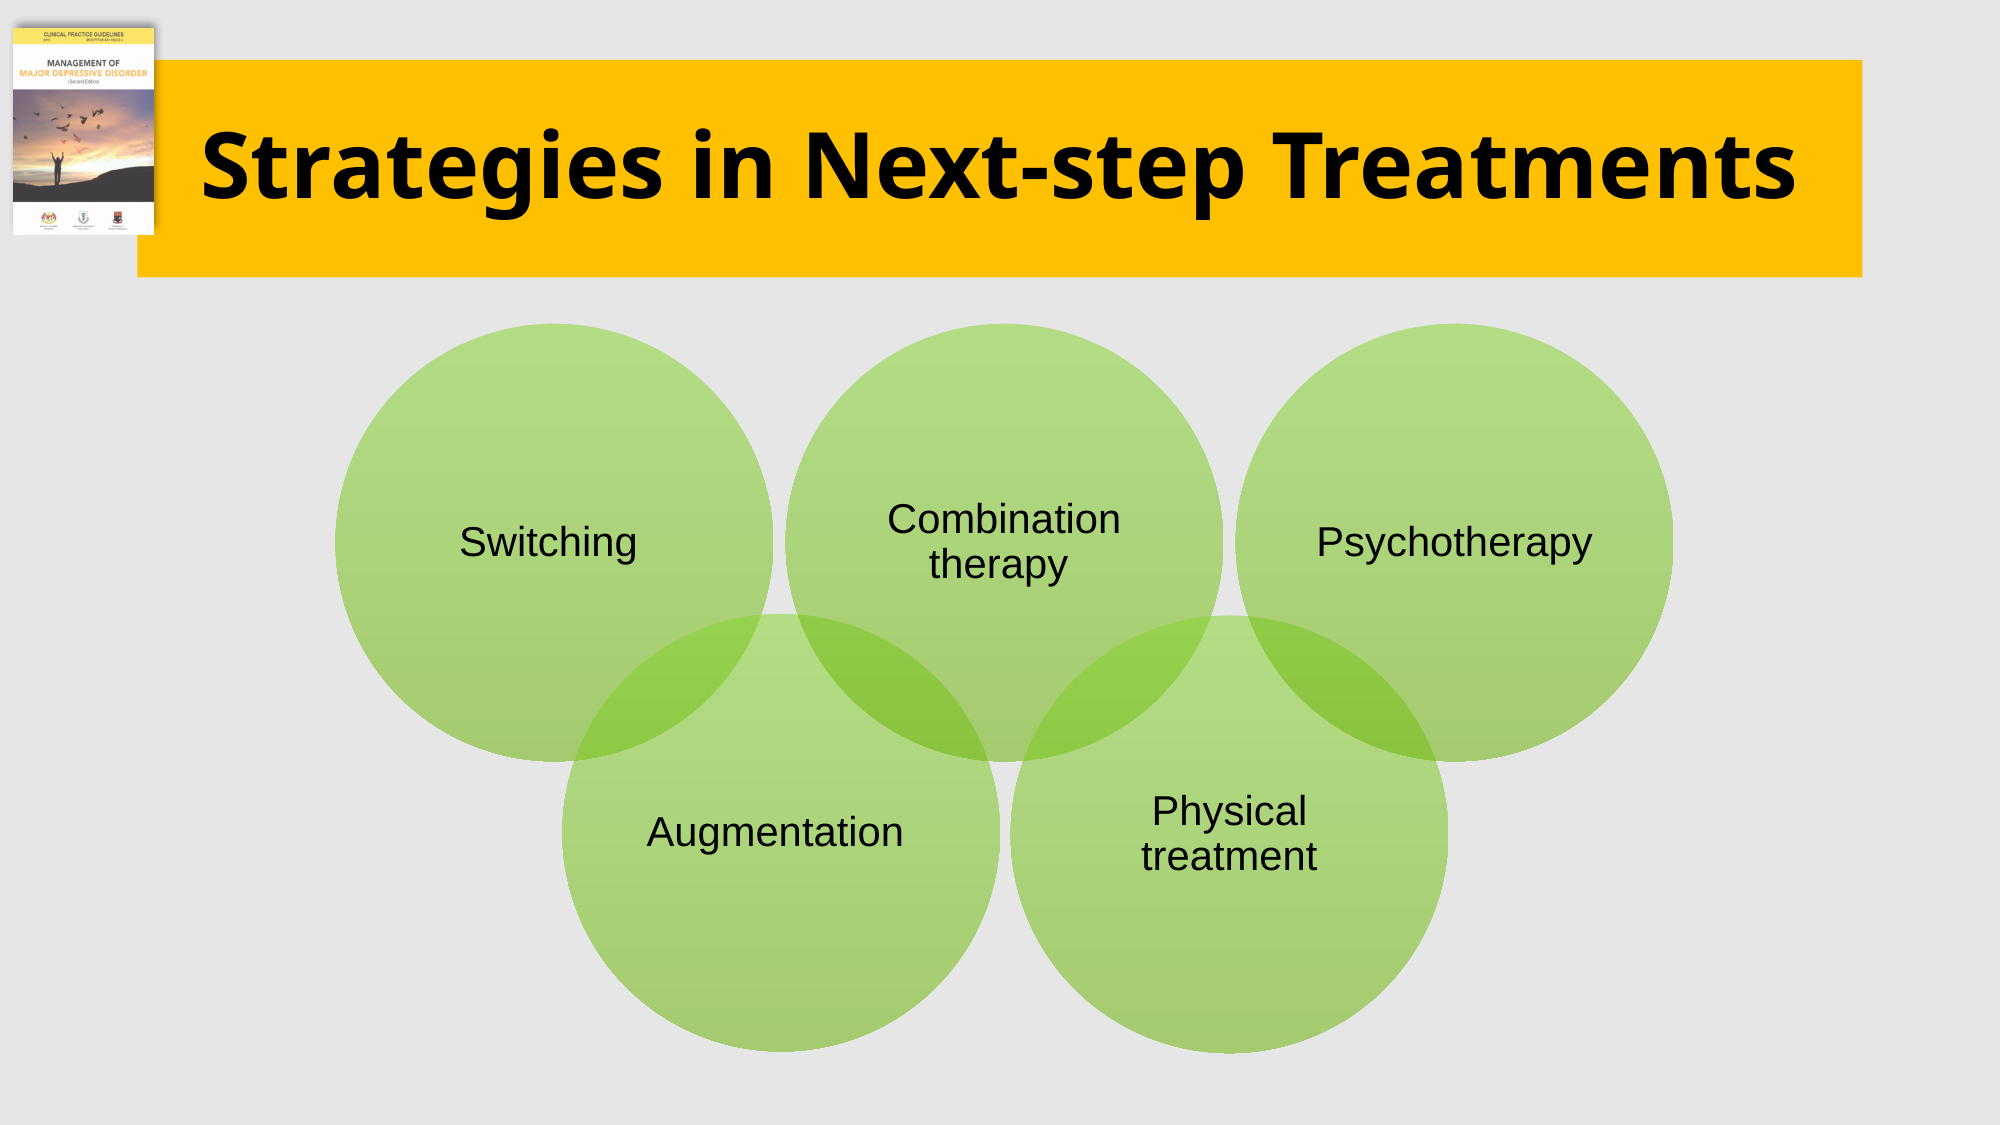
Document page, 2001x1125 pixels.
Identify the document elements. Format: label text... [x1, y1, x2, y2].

title Strategies in Next-step Treatments [137, 59, 1863, 278]
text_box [335, 148, 1674, 1125]
picture [13, 28, 154, 235]
